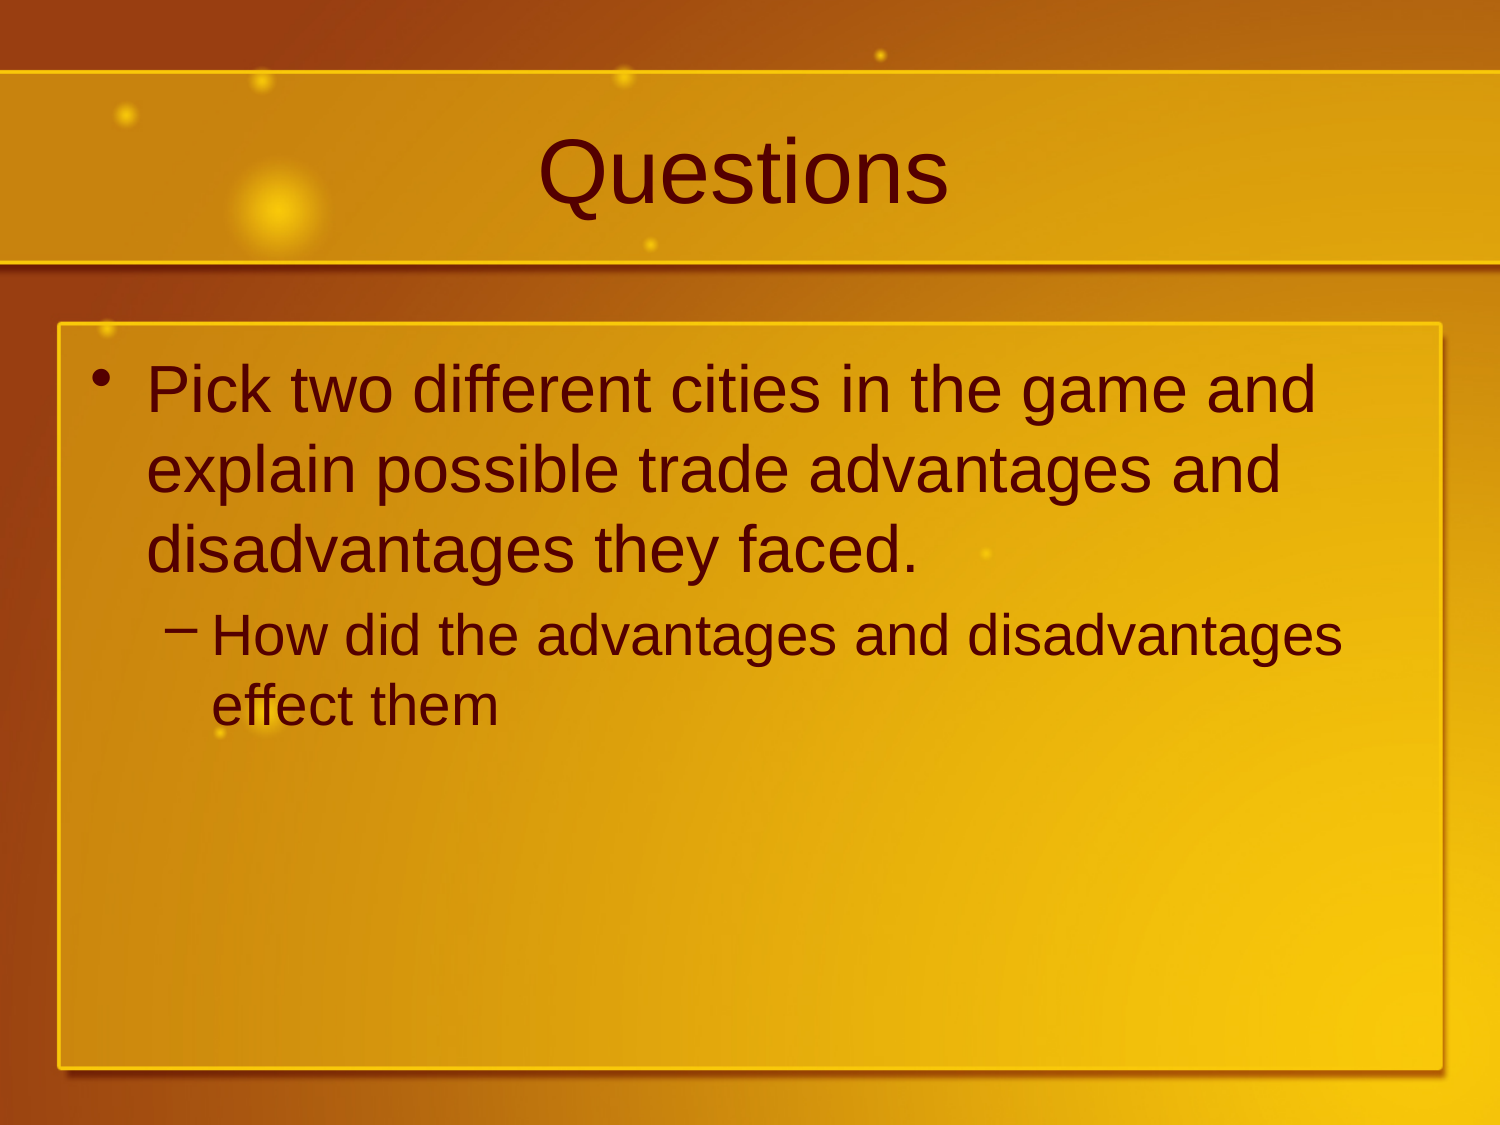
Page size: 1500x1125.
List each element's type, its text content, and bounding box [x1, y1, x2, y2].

title Questions [29, 77, 1460, 256]
list Pick two different cities in the game and explain possible trade advantages and disadvantages they faced. How did the advantages and disadvantages effect them [74, 337, 1426, 1059]
picture [0, 0, 1500, 1125]
